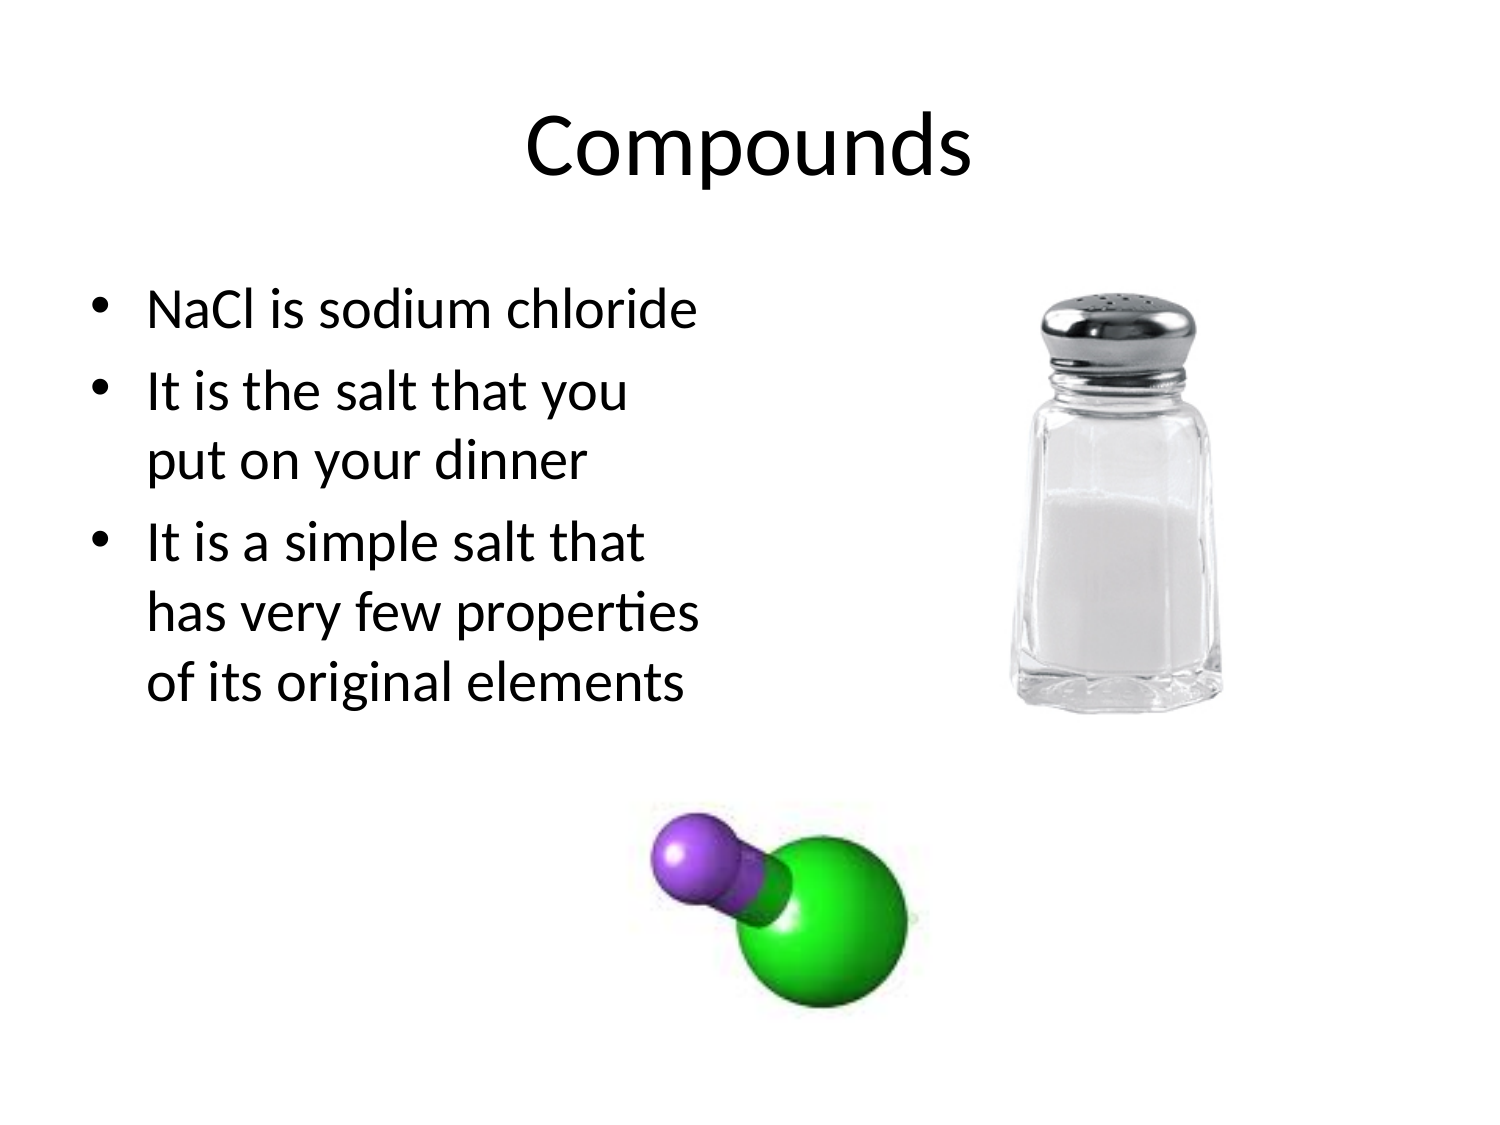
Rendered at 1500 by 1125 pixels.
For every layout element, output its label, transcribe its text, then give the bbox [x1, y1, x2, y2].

picture [587, 212, 1344, 1026]
list NaCl is sodium chloride It is the salt that you put on your dinner It is a simple salt that has very few properties of its original elements [75, 262, 738, 1005]
title Compounds [75, 45, 1425, 233]
